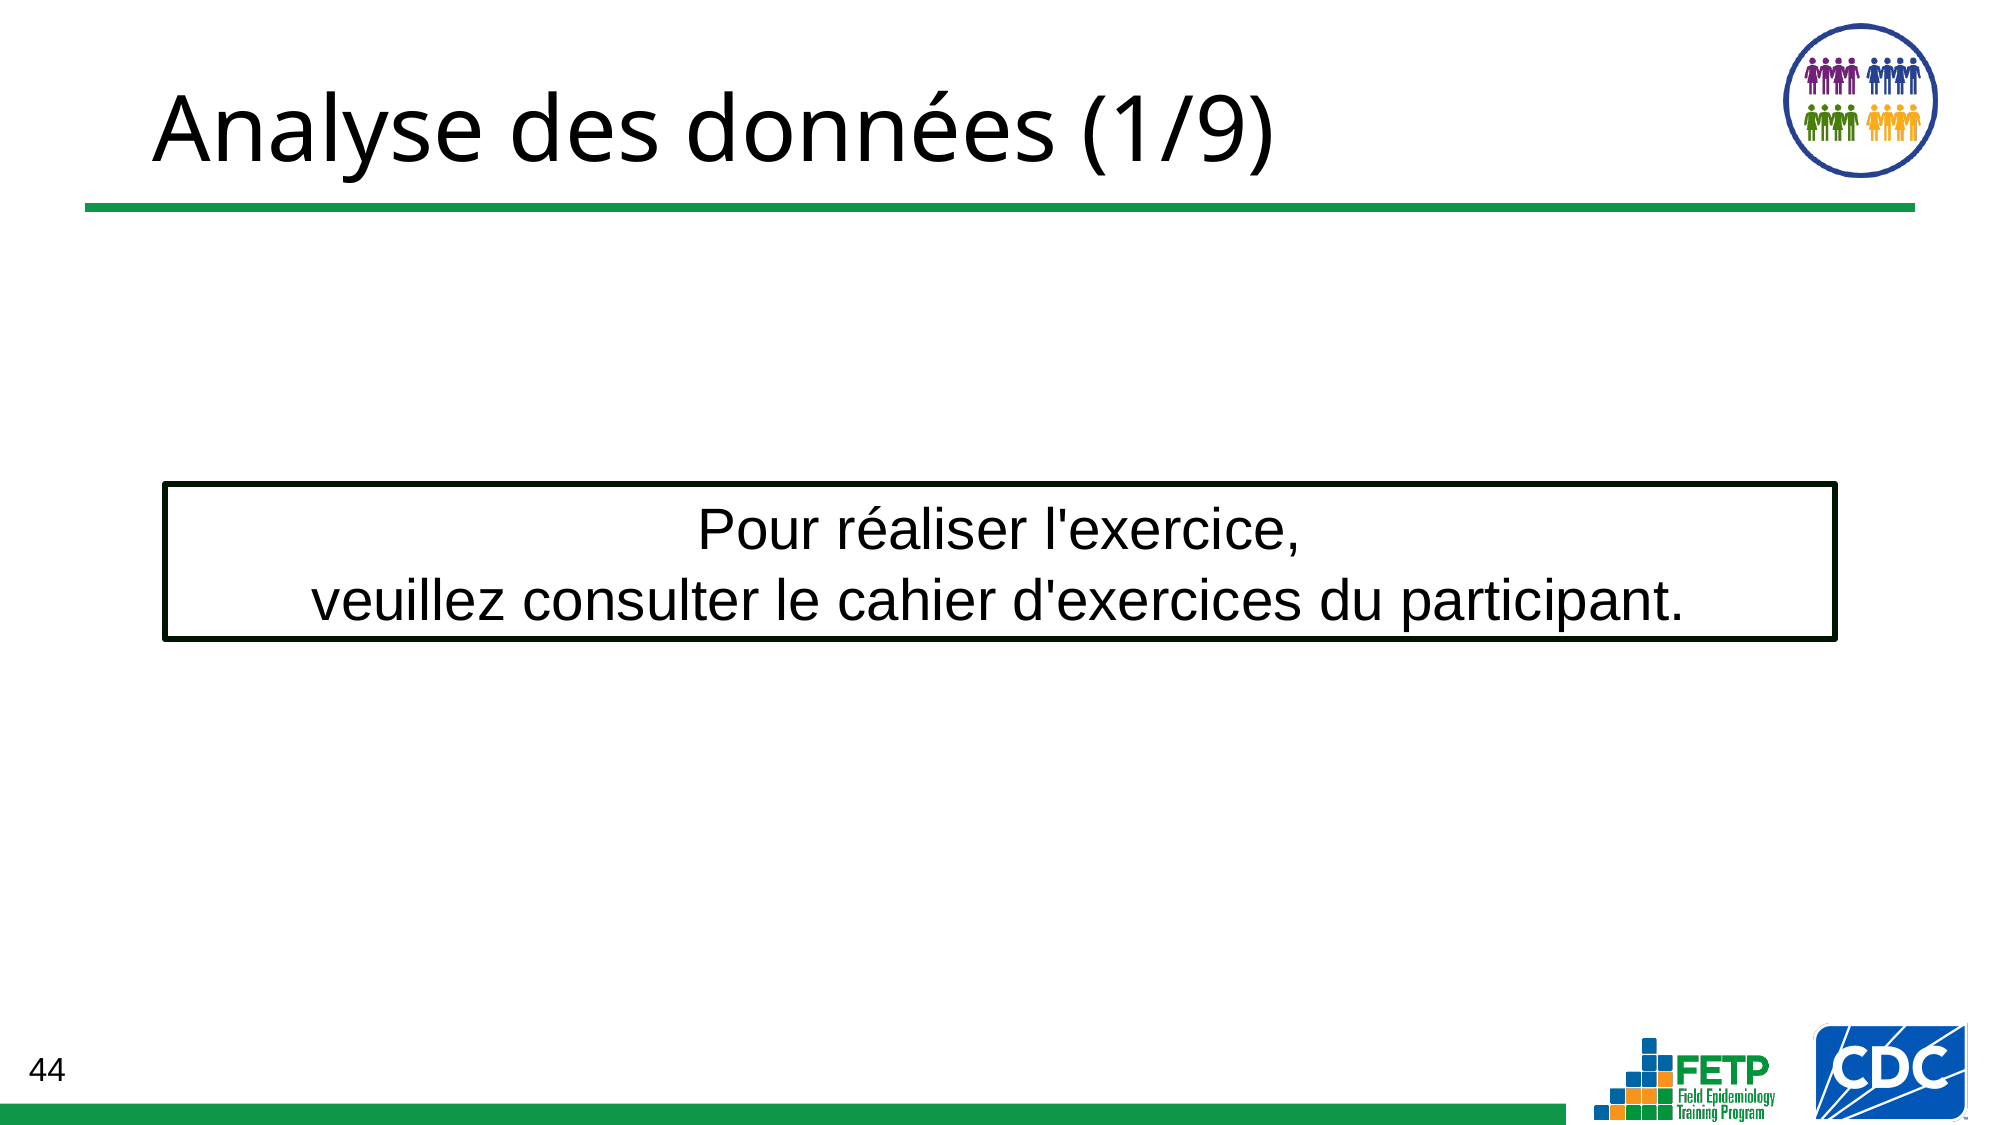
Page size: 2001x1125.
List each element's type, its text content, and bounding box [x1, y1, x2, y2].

picture [1783, 23, 1938, 178]
title Analyse des données (1/9) [137, 75, 1738, 207]
picture [1813, 1023, 1968, 1122]
picture [1594, 1038, 1775, 1122]
